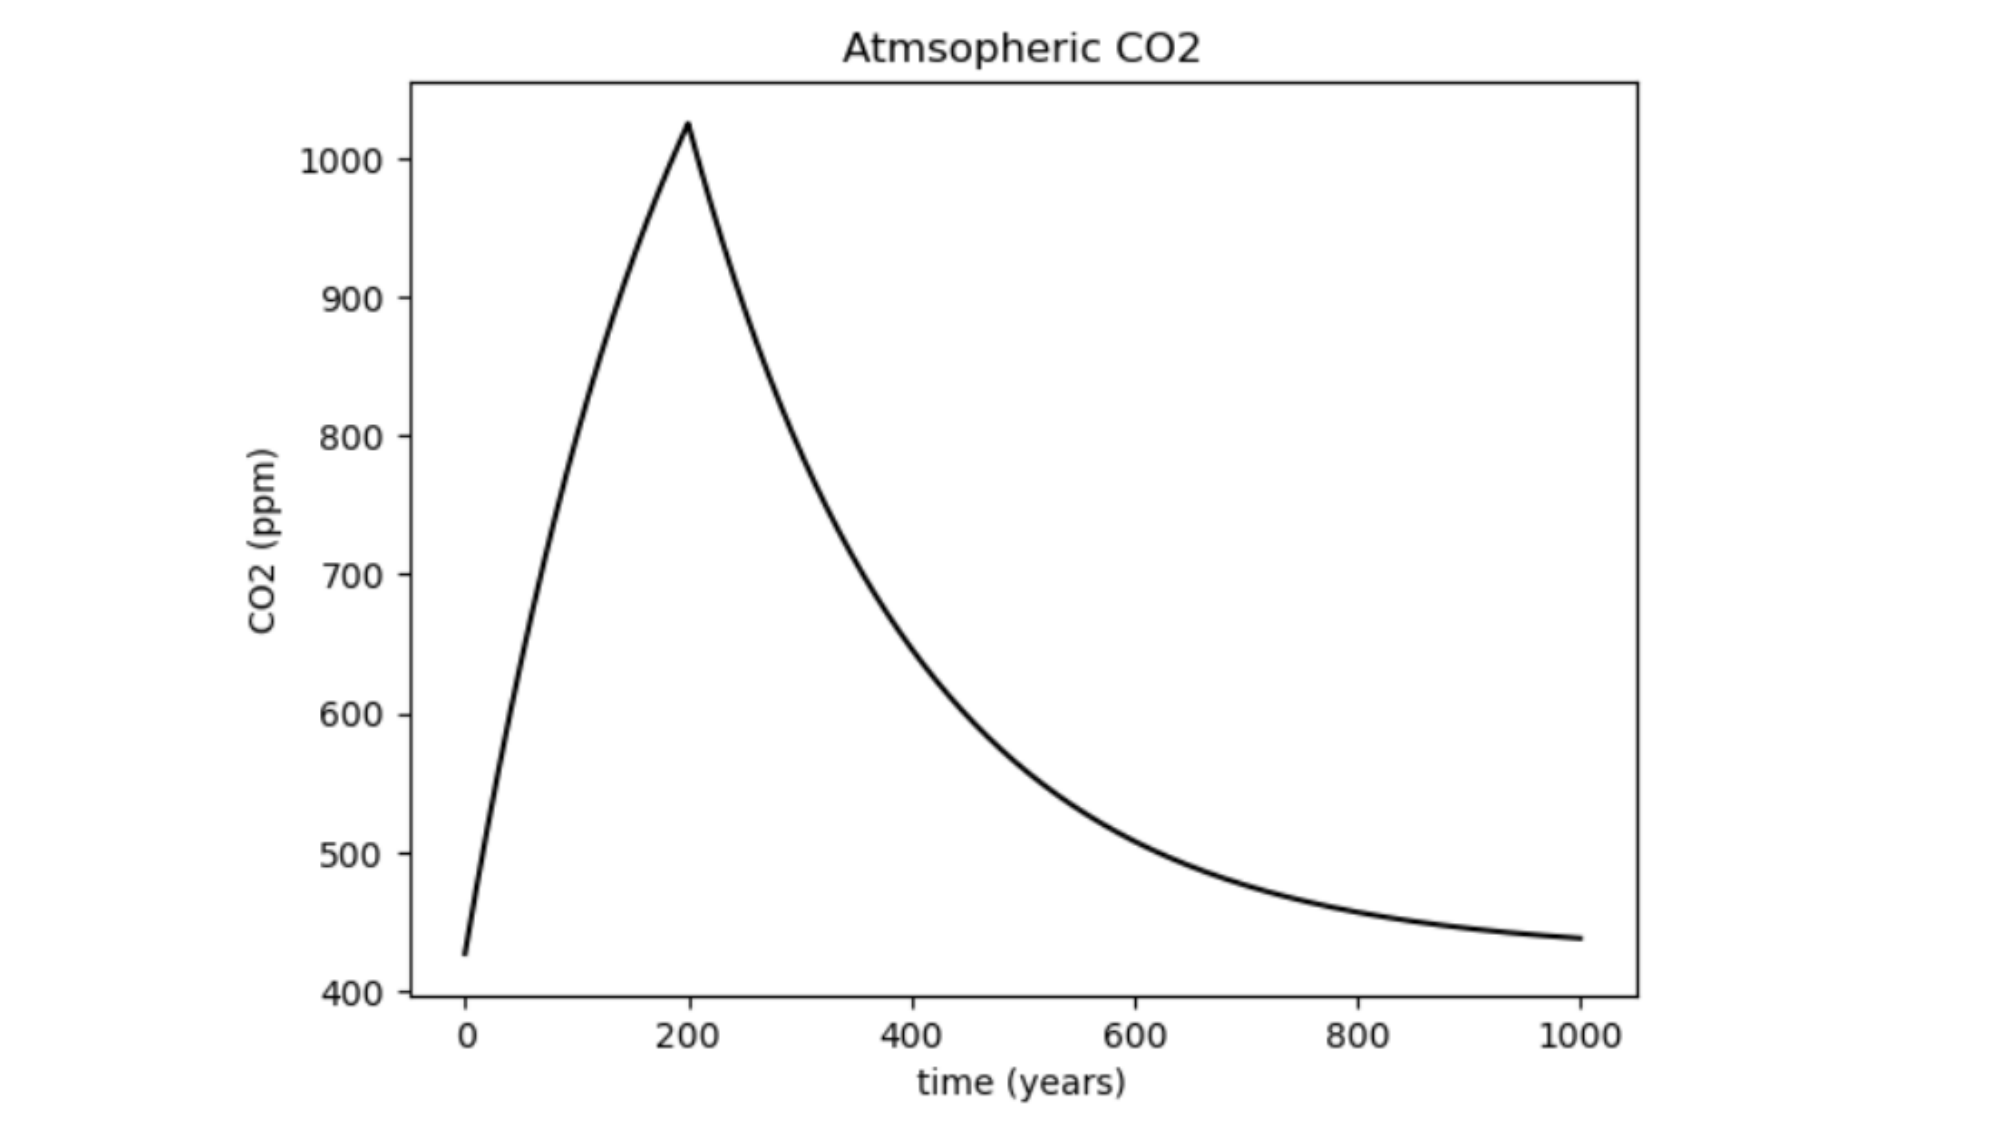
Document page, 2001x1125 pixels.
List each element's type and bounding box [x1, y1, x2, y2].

picture [222, 0, 1676, 1125]
